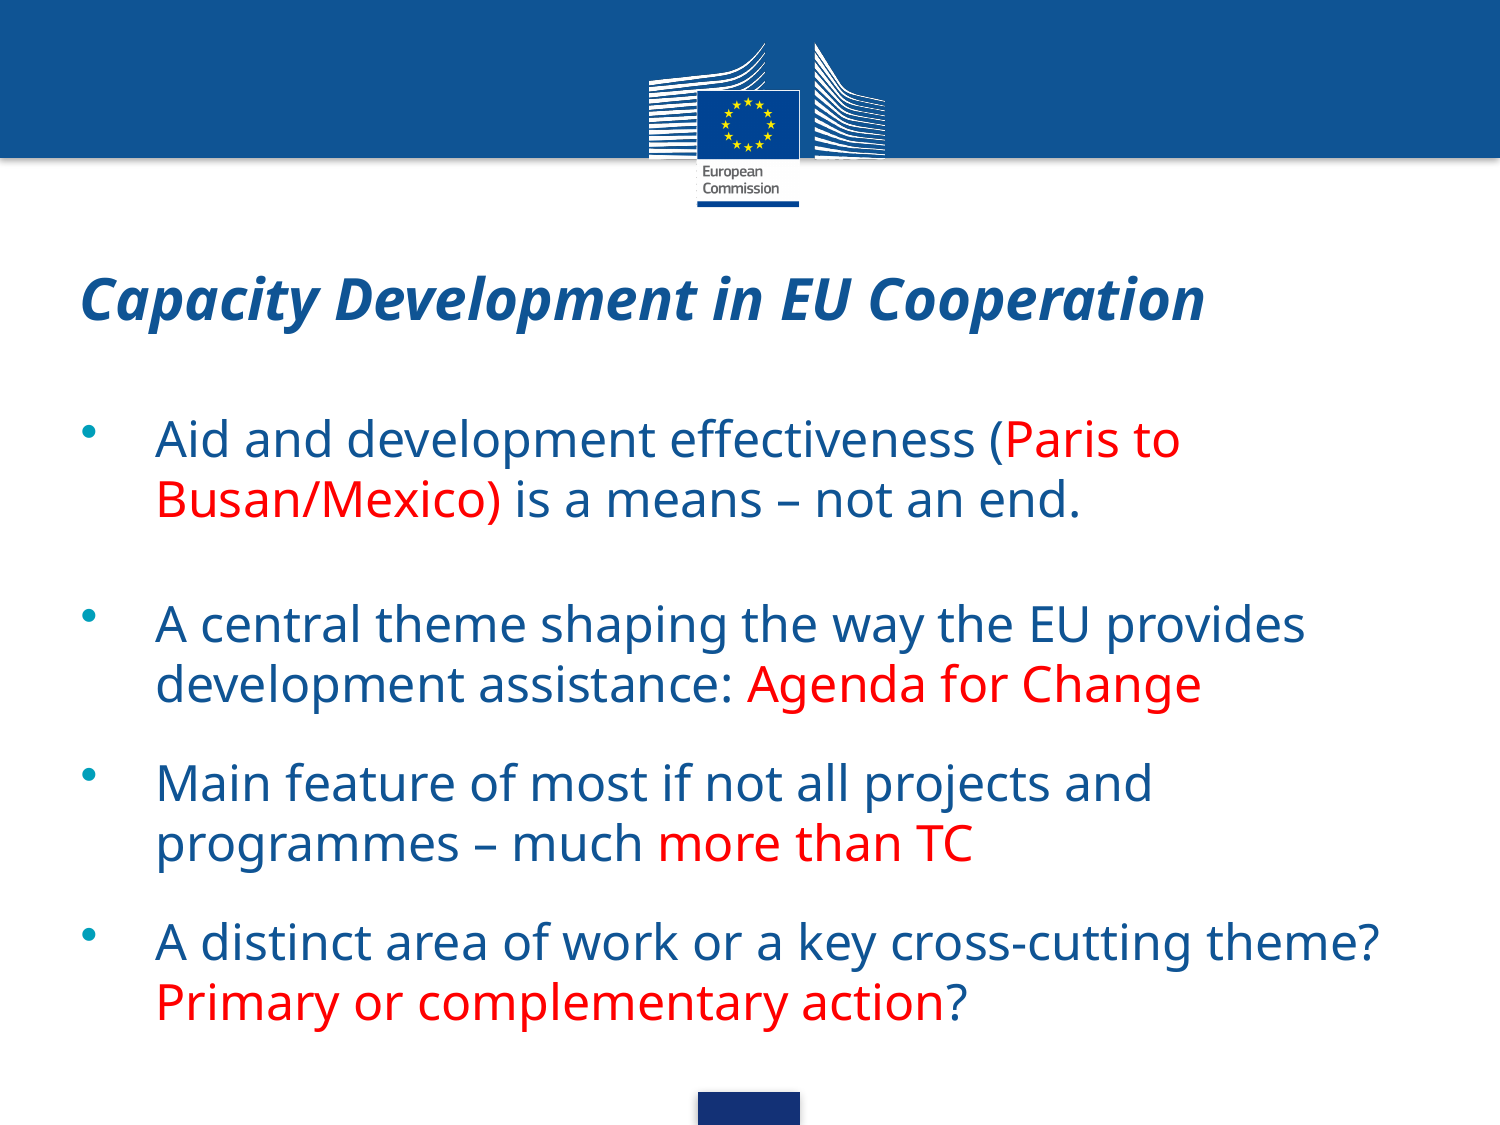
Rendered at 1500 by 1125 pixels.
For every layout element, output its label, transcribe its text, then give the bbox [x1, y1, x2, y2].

picture [649, 42, 885, 208]
title Capacity Development in EU Cooperation [64, 219, 1463, 374]
list Aid and development effectiveness (Paris to Busan/Mexico) is a means – not an end. A central theme shaping the way the EU provides development assistance: Agenda for Change Main feature of most if not all projects and programmes – much more than TC A distinct area of work or a key cross-cutting theme? Primary or complementary action? [0, 399, 1463, 1075]
